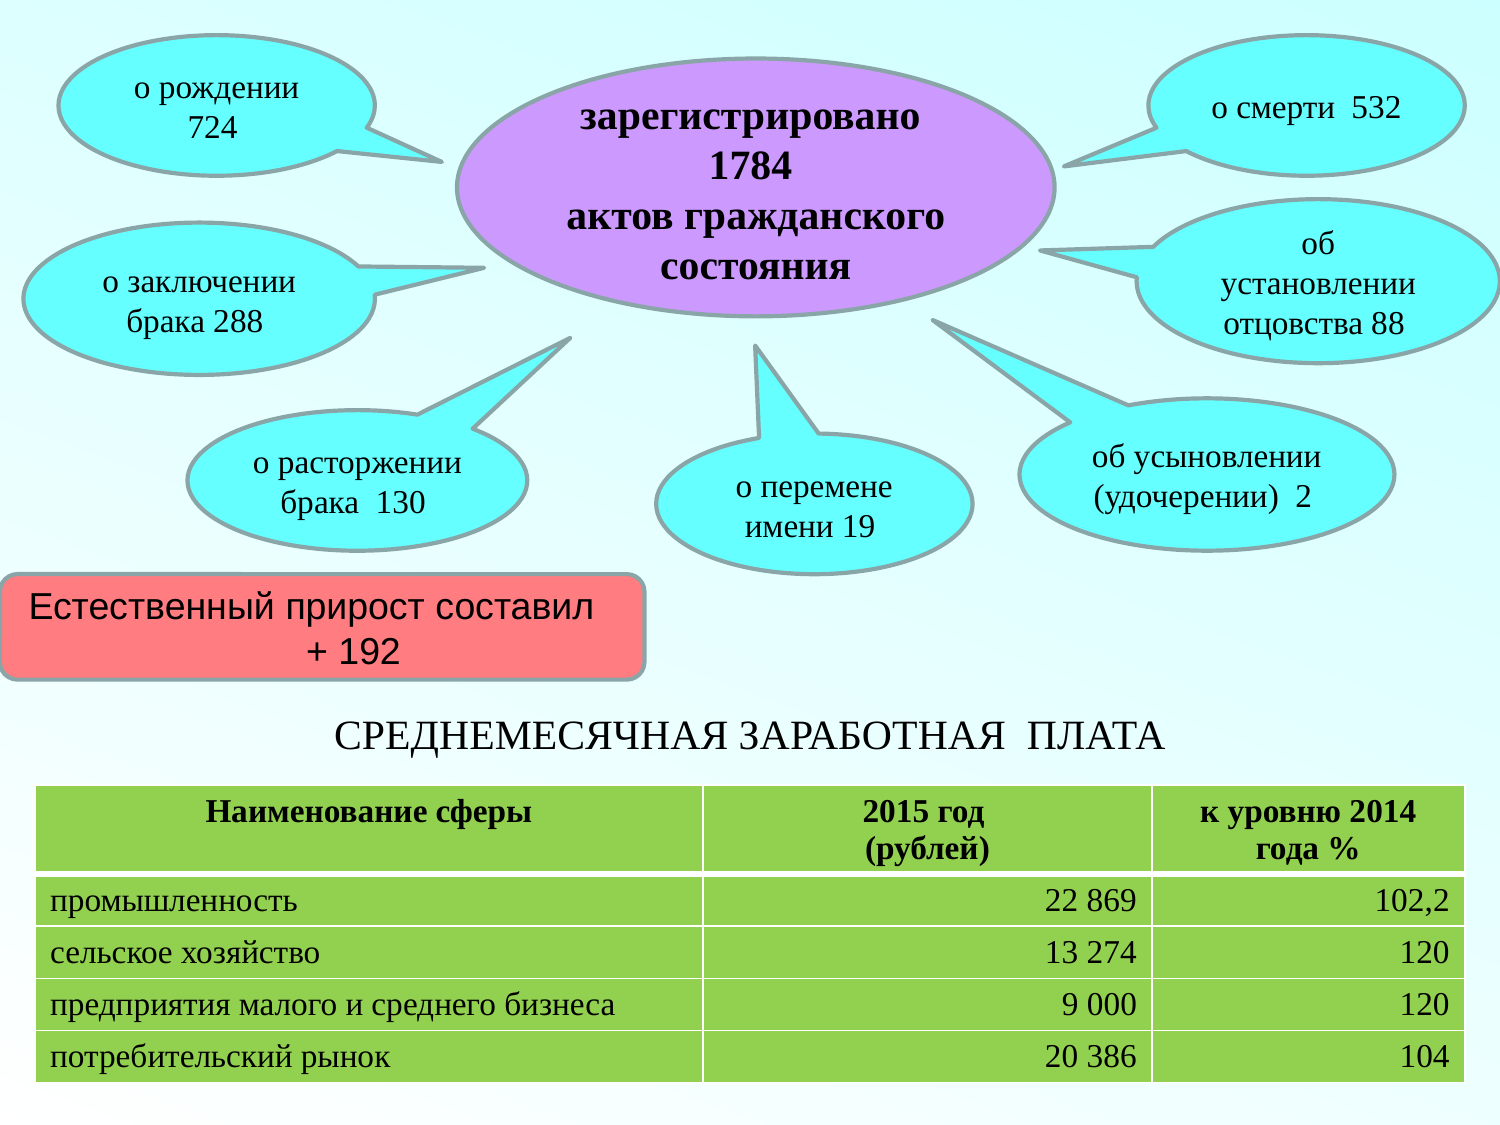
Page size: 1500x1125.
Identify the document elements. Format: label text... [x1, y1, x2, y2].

text_box зарегистрировано 1784 актов гражданского состояния [454, 56, 1057, 319]
table_cell 104 [1153, 1031, 1464, 1082]
table_cell 13 274 [704, 927, 1151, 978]
text_box о расторжении брака 130 [185, 335, 573, 553]
text_box об установлении отцовства 88 [1037, 197, 1500, 366]
table_header Наименование сферы [36, 786, 702, 871]
text_box о перемене имени 19 [654, 343, 975, 577]
table_cell 20 386 [704, 1031, 1151, 1082]
title СРЕДНЕМЕСЯЧНАЯ ЗАРАБОТНАЯ ПЛАТА [0, 691, 1500, 774]
text_box о рождении 724 [56, 33, 444, 178]
table_cell предприятия малого и среднего бизнеса [36, 979, 702, 1030]
table_cell сельское хозяйство [36, 927, 702, 978]
text_box о заключении брака 288 [21, 220, 487, 378]
table_cell потребительский рынок [36, 1031, 702, 1082]
table_cell 22 869 [704, 877, 1151, 925]
table_cell промышленность [36, 877, 702, 925]
text_box Естественный прирост составил + 192 [0, 571, 647, 682]
table_cell 120 [1153, 927, 1464, 978]
table_header 2015 год (рублей) [704, 786, 1151, 871]
table_cell 102,2 [1153, 877, 1464, 925]
table_header к уровню 2014 года % [1153, 786, 1464, 871]
table_cell 9 000 [704, 979, 1151, 1030]
text_box об усыновлении (удочерении) 2 [930, 318, 1397, 553]
table_cell 120 [1153, 979, 1464, 1030]
text_box о смерти 532 [1061, 33, 1467, 178]
